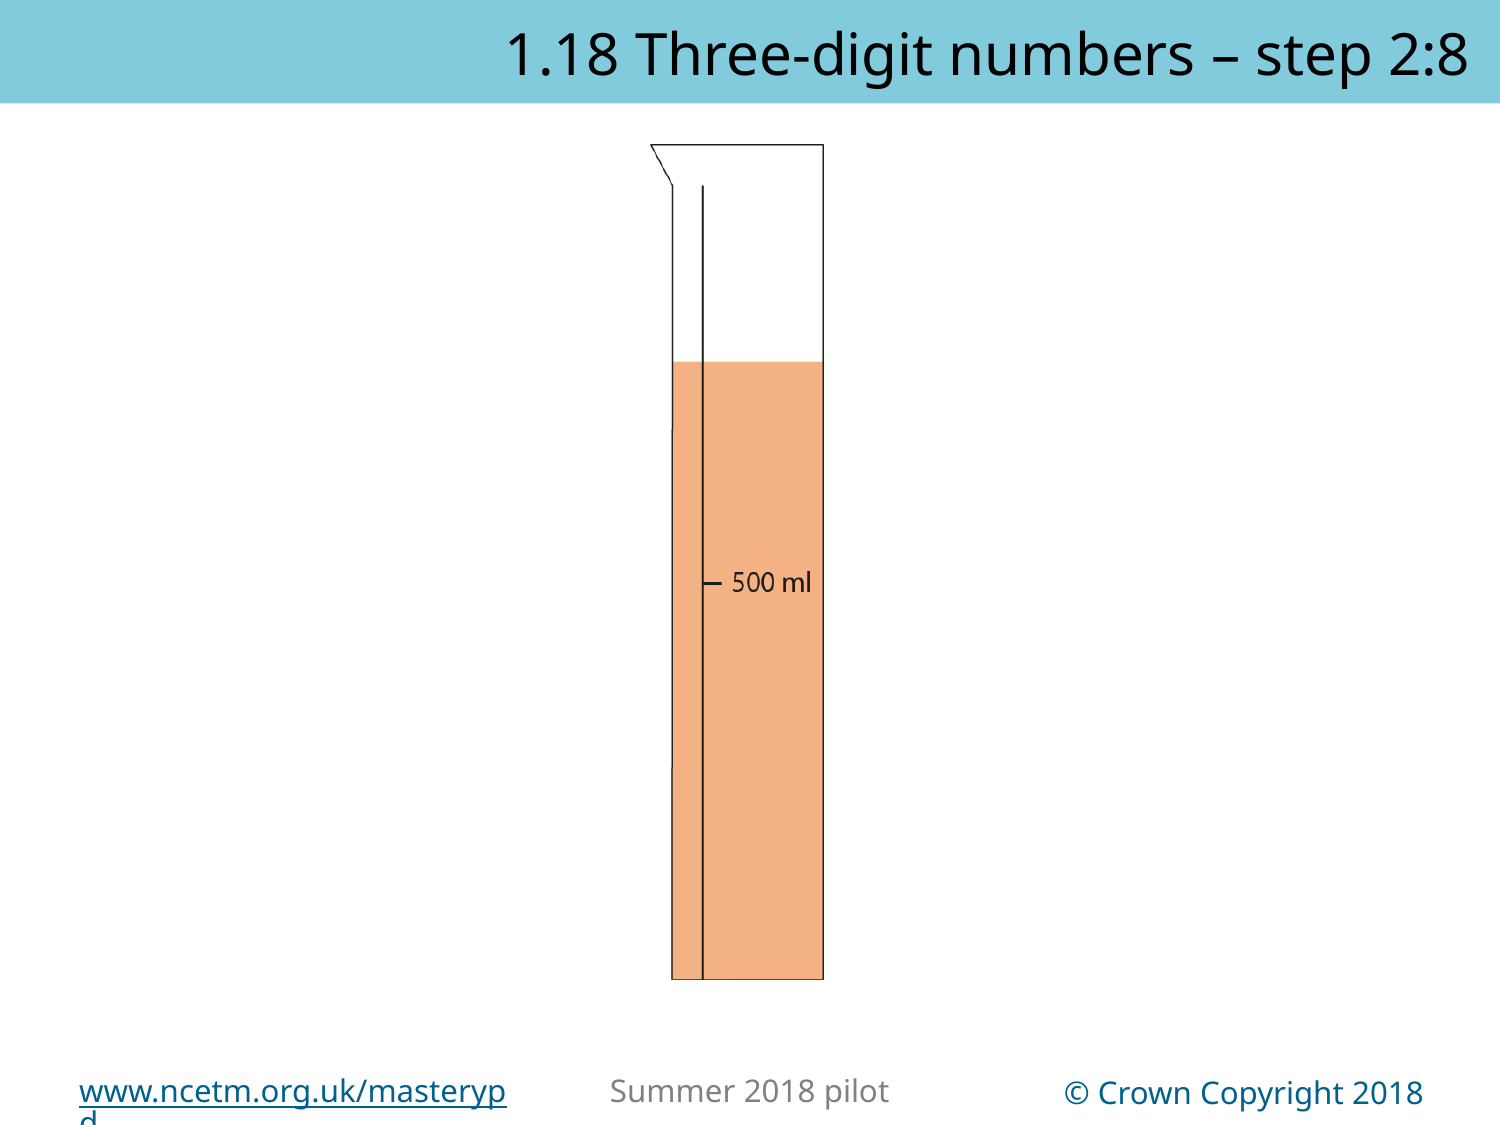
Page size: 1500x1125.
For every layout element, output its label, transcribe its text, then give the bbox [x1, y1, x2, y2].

picture [386, 144, 1114, 981]
list 1.18 Three-digit numbers – step 2:8 [0, 0, 1500, 104]
